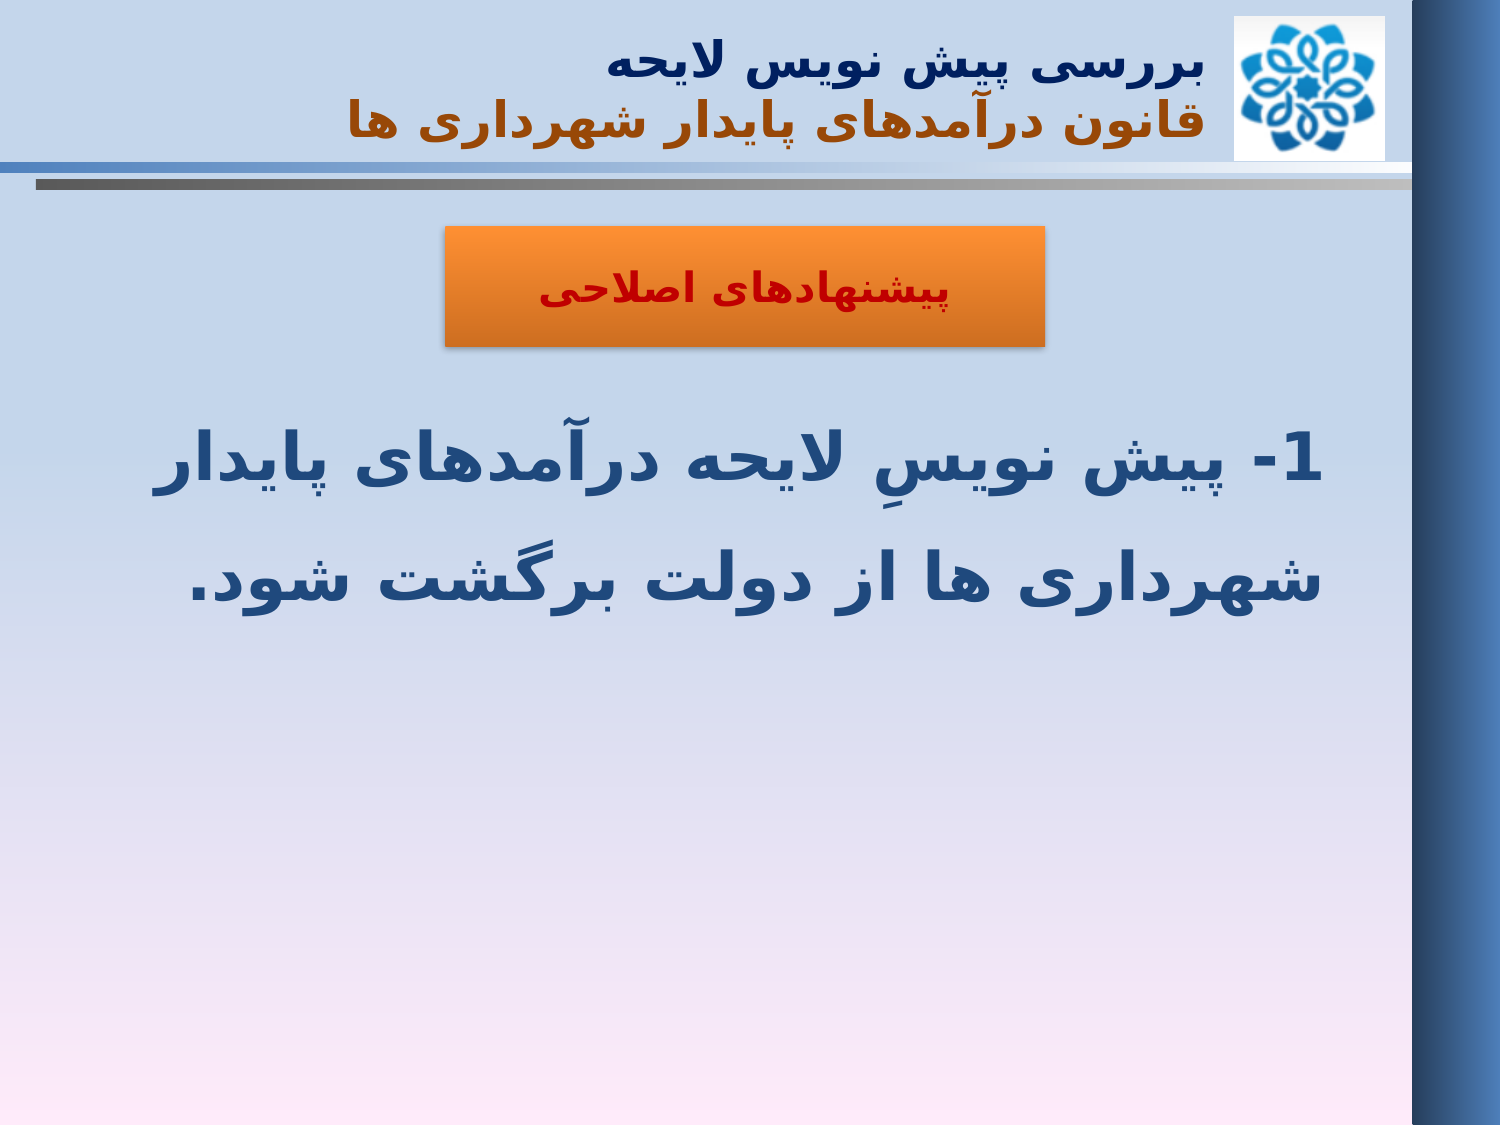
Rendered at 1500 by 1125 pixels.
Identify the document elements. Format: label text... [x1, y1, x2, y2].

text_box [0, 16, 1385, 162]
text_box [0, 162, 1407, 190]
text_box 1- پیش نویسِ لایحه درآمدهای پایدار شهرداری ها از دولت برگشت شود. [140, 366, 1341, 622]
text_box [1412, 0, 1500, 1125]
text_box پیشنهادهای اصلاحی [445, 226, 1046, 347]
